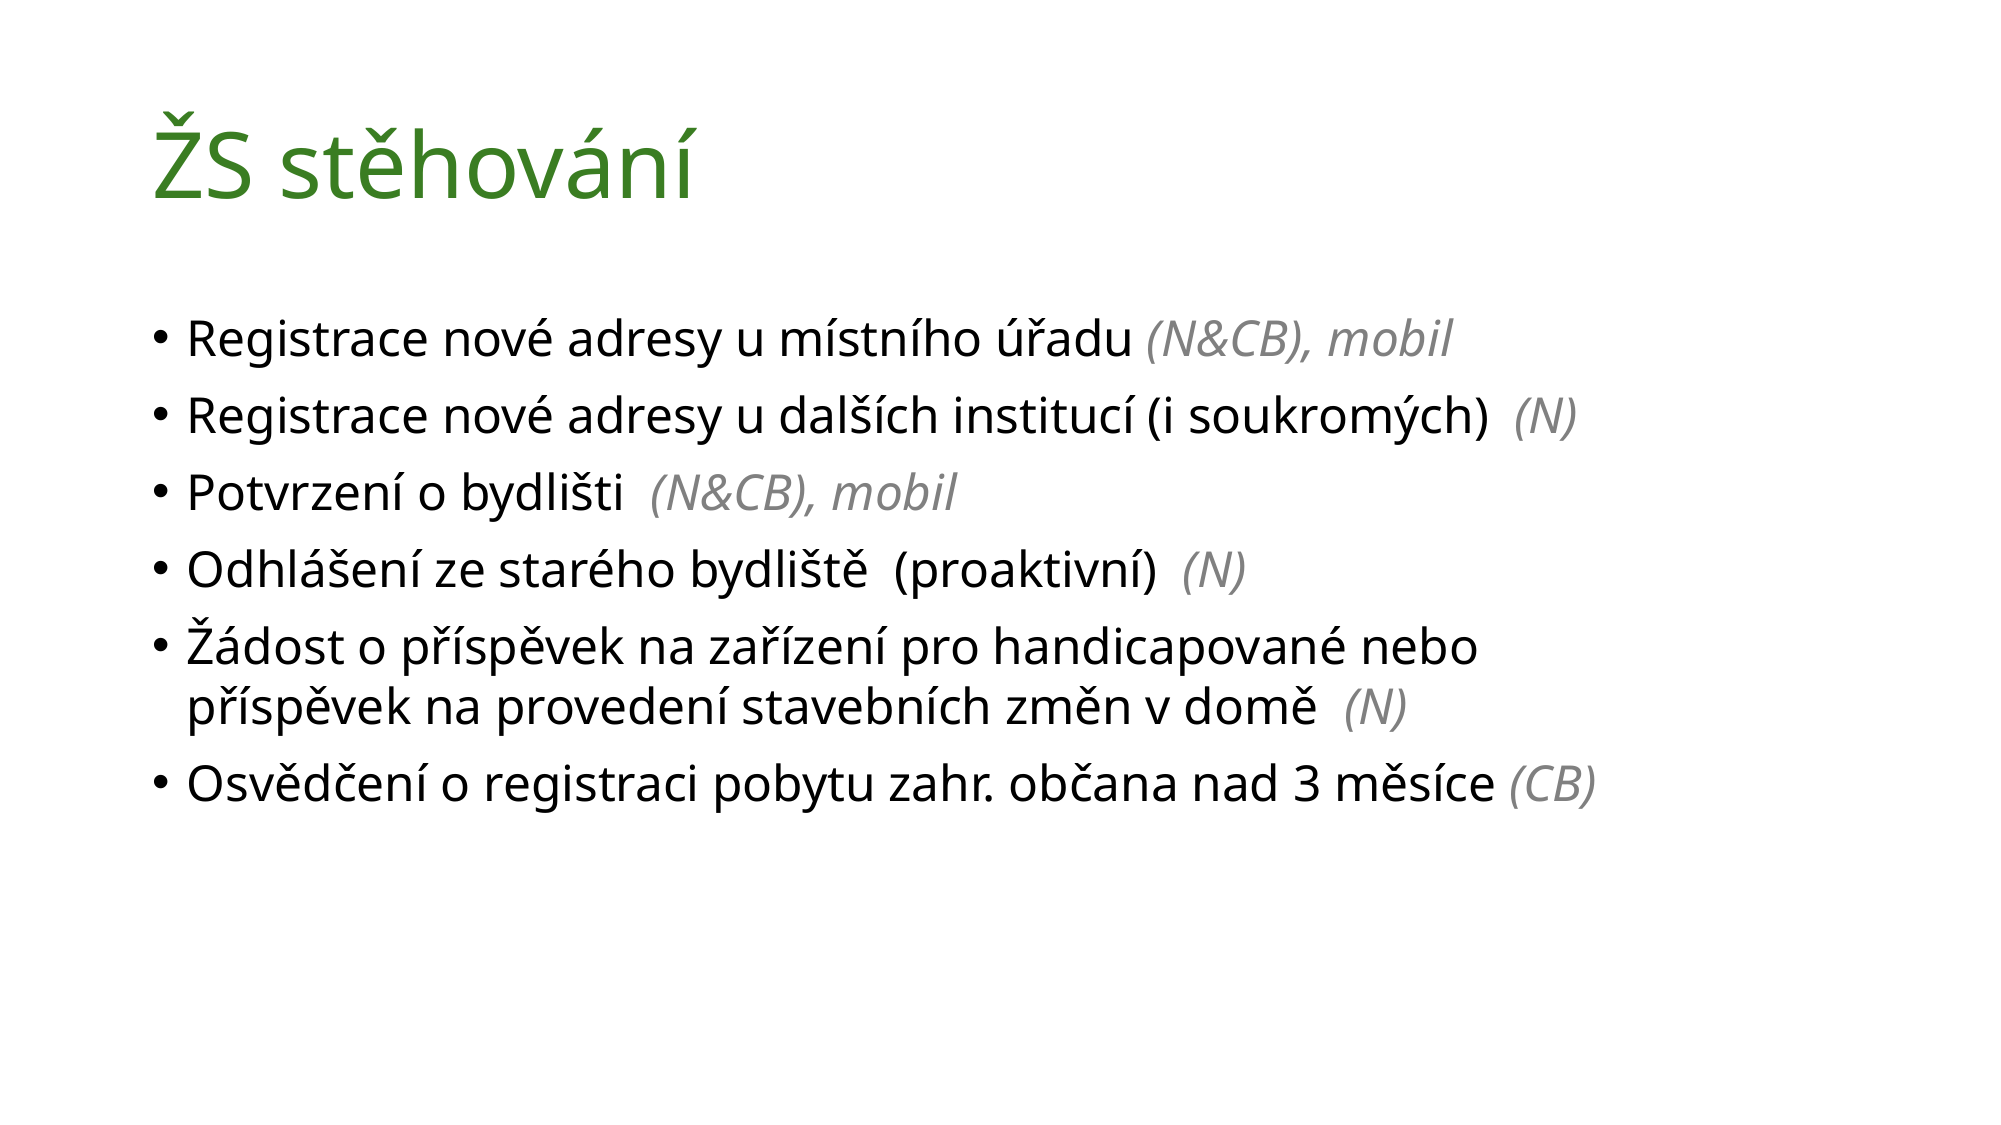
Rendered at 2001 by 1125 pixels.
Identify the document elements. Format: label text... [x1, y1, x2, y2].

list Registrace nové adresy u místního úřadu (N&CB), mobil Registrace nové adresy u dalších institucí (i soukromých) (N) Potvrzení o bydlišti (N&CB), mobil Odhlášení ze starého bydliště (proaktivní) (N) Žádost o příspěvek na zařízení pro handicapované nebo příspěvek na provedení stavebních změn v domě (N) Osvědčení o registraci pobytu zahr. občana nad 3 měsíce (CB) [137, 299, 1654, 905]
title ŽS stěhování [137, 59, 1863, 278]
